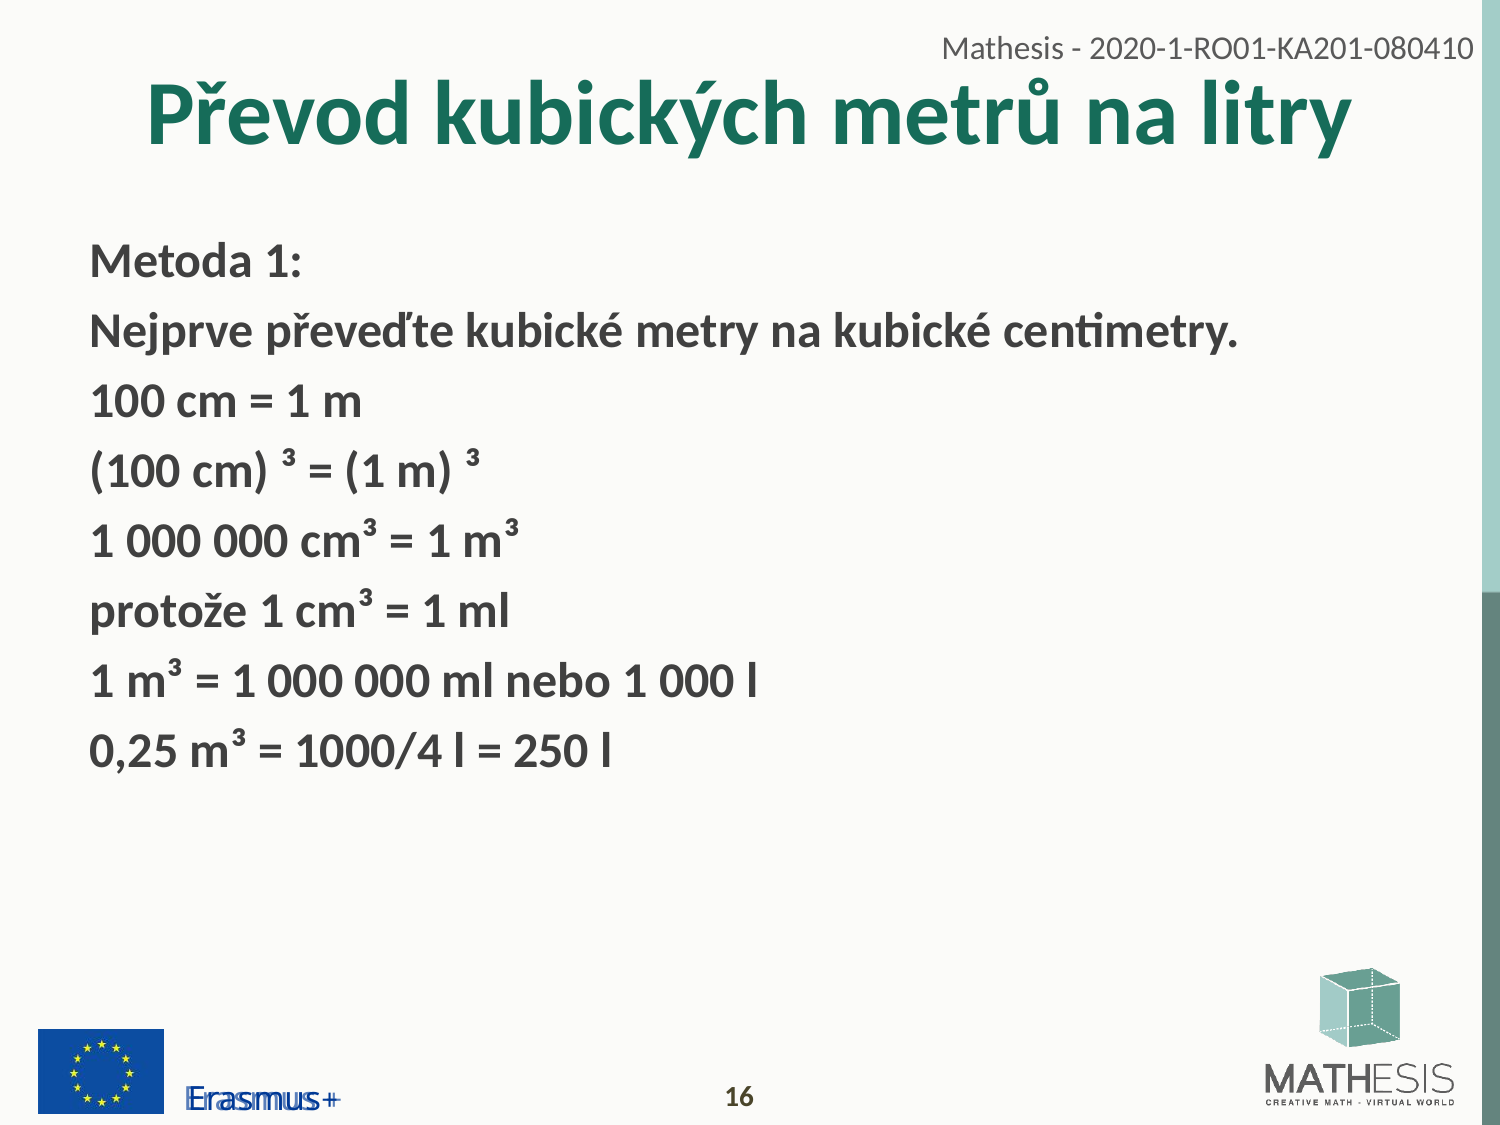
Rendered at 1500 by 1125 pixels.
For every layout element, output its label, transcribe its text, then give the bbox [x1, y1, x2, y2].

list Metoda 1: Nejprve převeďte kubické metry na kubické centimetry. 100 cm = 1 m (100 cm) ³ = (1 m) ³ 1 000 000 cm³ = 1 m³ protože 1 cm³ = 1 ml 1 m³ = 1 000 000 ml nebo 1 000 l 0,25 m³ = 1000/4 l = 250 l [75, 219, 1425, 963]
title Převod kubických metrů na litry [75, 45, 1425, 219]
picture [38, 1029, 164, 1114]
